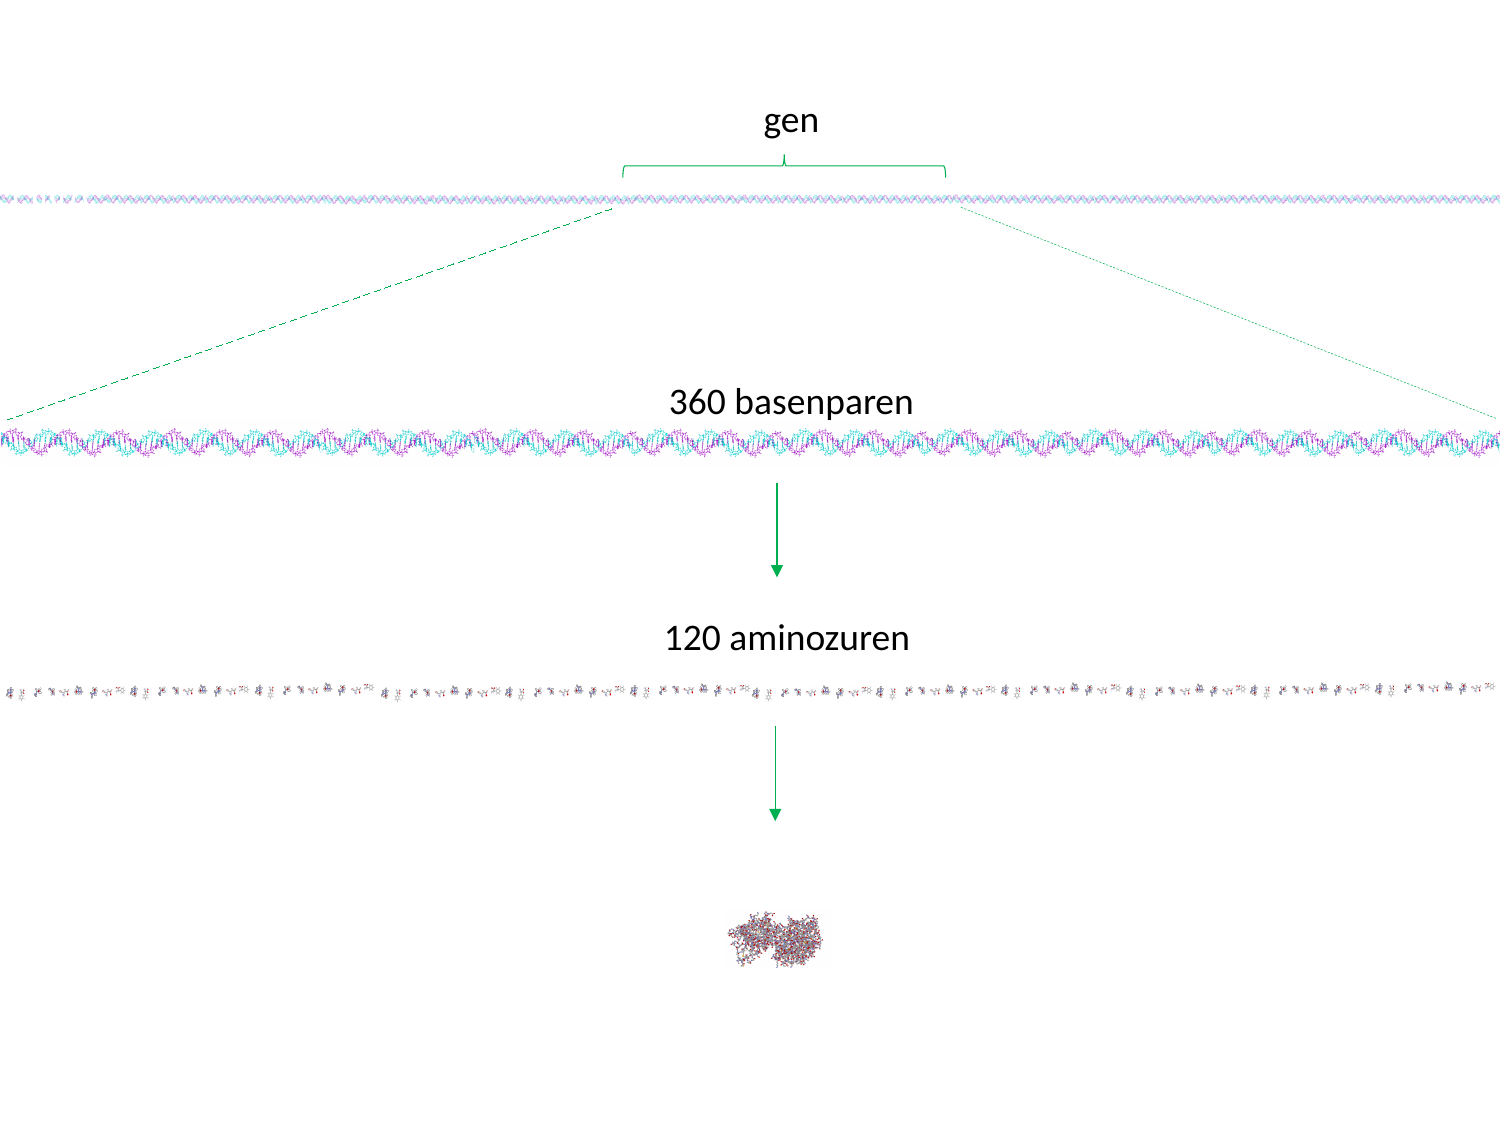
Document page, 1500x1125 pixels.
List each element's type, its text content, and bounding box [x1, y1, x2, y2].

picture [156, 684, 168, 699]
picture [1428, 681, 1441, 696]
picture [774, 191, 796, 207]
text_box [737, 0, 762, 1125]
picture [793, 686, 803, 698]
picture [1054, 683, 1067, 698]
picture [1124, 684, 1149, 701]
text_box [1410, 31, 1426, 367]
picture [379, 686, 391, 701]
picture [1484, 679, 1496, 694]
picture [958, 684, 970, 700]
picture [532, 685, 544, 700]
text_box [728, 0, 737, 1125]
picture [128, 684, 152, 701]
picture [834, 686, 846, 701]
picture [779, 686, 791, 700]
picture [47, 685, 57, 698]
picture [698, 681, 710, 696]
picture [422, 686, 432, 699]
picture [1222, 681, 1247, 699]
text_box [762, 0, 774, 1125]
picture [774, 420, 1500, 466]
picture [1128, 191, 1410, 203]
picture [64, 191, 159, 207]
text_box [950, 203, 1498, 419]
picture [559, 685, 571, 700]
picture [671, 683, 681, 696]
picture [1028, 683, 1040, 698]
picture [1167, 684, 1177, 697]
picture [281, 683, 293, 698]
picture [59, 685, 71, 700]
picture [435, 686, 447, 701]
picture [115, 683, 126, 698]
text_box [622, 165, 728, 178]
picture [253, 683, 277, 700]
text_box gen [774, 88, 796, 148]
picture [183, 684, 195, 699]
picture [1, 420, 728, 466]
picture [657, 683, 669, 698]
picture [887, 687, 899, 701]
picture [1277, 683, 1289, 698]
picture [336, 683, 348, 698]
picture [628, 683, 653, 700]
picture [477, 683, 502, 701]
text_box 120 aminozuren [649, 605, 728, 665]
picture [1248, 683, 1260, 698]
picture [1471, 681, 1483, 696]
picture [601, 682, 626, 700]
picture [351, 680, 375, 698]
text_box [159, 31, 175, 367]
picture [45, 191, 60, 207]
picture [212, 684, 224, 699]
picture [1373, 681, 1398, 698]
picture [463, 686, 475, 701]
picture [226, 682, 250, 699]
picture [1457, 681, 1469, 697]
picture [573, 682, 585, 697]
picture [806, 686, 818, 700]
picture [712, 683, 724, 699]
picture [501, 191, 728, 207]
picture [322, 680, 334, 695]
picture [408, 686, 420, 701]
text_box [796, 31, 812, 367]
picture [848, 683, 873, 700]
picture [175, 191, 485, 207]
picture [73, 683, 85, 698]
picture [18, 191, 41, 207]
picture [999, 683, 1024, 700]
picture [1208, 684, 1220, 699]
picture [1194, 681, 1206, 696]
picture [1318, 680, 1330, 695]
picture [874, 684, 886, 700]
picture [930, 684, 942, 699]
picture [0, 191, 13, 207]
picture [546, 685, 556, 697]
picture [774, 909, 832, 969]
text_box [3, 208, 612, 421]
picture [587, 685, 599, 700]
picture [683, 683, 696, 698]
picture [1416, 681, 1426, 694]
picture [1083, 683, 1095, 698]
text_box 120 aminozuren [774, 605, 926, 665]
picture [1153, 684, 1165, 699]
text_box [774, 154, 796, 178]
picture [1180, 684, 1192, 699]
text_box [1112, 31, 1128, 367]
picture [171, 684, 181, 697]
picture [1097, 683, 1109, 698]
picture [903, 684, 915, 699]
picture [88, 685, 100, 701]
picture [1332, 683, 1344, 698]
picture [392, 688, 404, 703]
picture [296, 683, 306, 696]
picture [503, 685, 528, 702]
picture [1303, 683, 1316, 698]
picture [917, 684, 927, 697]
picture [1069, 680, 1081, 695]
picture [820, 683, 832, 698]
picture [1443, 679, 1455, 694]
text_box 360 basenparen [654, 369, 728, 430]
picture [1426, 191, 1500, 207]
text_box gen [812, 88, 835, 148]
picture [1042, 683, 1052, 696]
picture [1291, 683, 1301, 696]
text_box 360 basenparen [774, 369, 930, 430]
picture [972, 682, 997, 699]
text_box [485, 32, 501, 367]
picture [1110, 680, 1122, 696]
picture [4, 685, 28, 702]
picture [308, 683, 320, 698]
picture [944, 682, 956, 697]
picture [449, 683, 461, 698]
picture [812, 191, 1112, 207]
picture [1346, 680, 1371, 698]
picture [102, 685, 114, 700]
picture [1261, 685, 1273, 700]
picture [32, 685, 44, 700]
picture [197, 682, 209, 697]
picture [1402, 681, 1414, 696]
text_box [812, 165, 947, 178]
